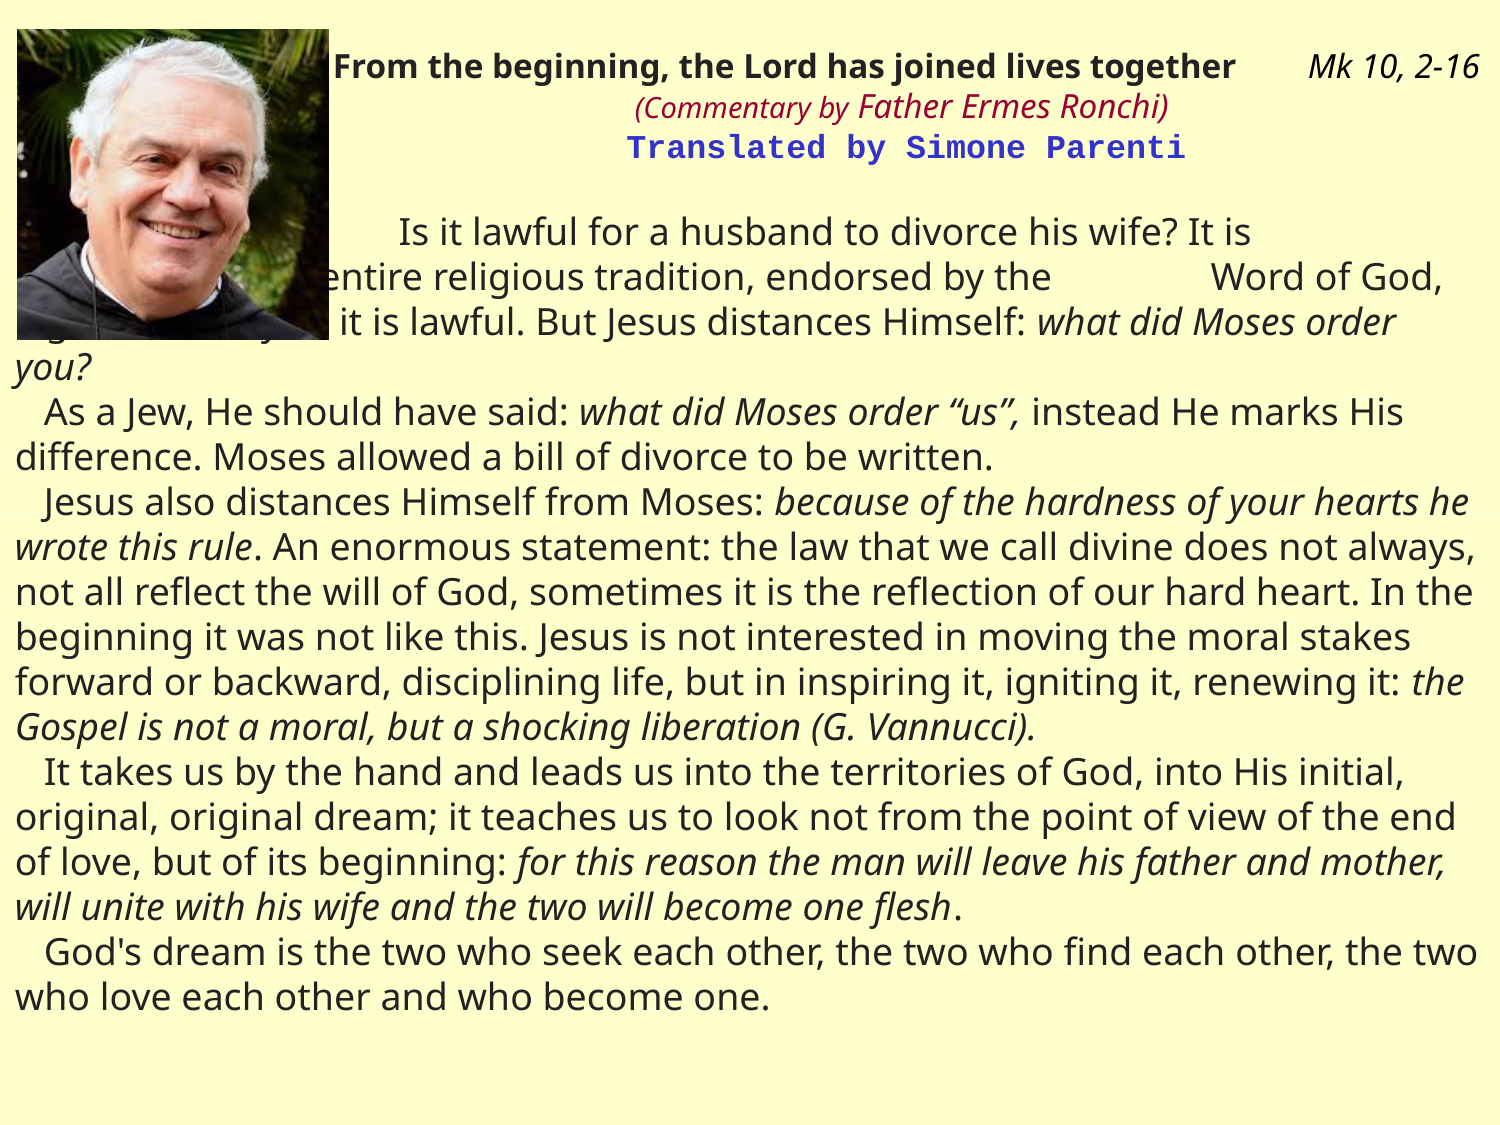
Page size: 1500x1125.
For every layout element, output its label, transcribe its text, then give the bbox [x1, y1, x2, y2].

text_box From the beginning, the Lord has joined lives together Mk 10, 2-16 (Commentary by Father Ermes Ronchi) Translated by Simone Parenti [329, 37, 1500, 173]
text_box Is it lawful for a husband to divorce his wife? It is well known, the entire religious tradition, endorsed by the Word of God, legitimized it: yes, it is lawful. But Jesus distances Himself: what did Moses order you? As a Jew, He should have said: what did Moses order “us”, instead He marks His difference. Moses allowed a bill of divorce to be written. Jesus also distances Himself from Moses: because of the hardness of your hearts he wrote this rule. An enormous statement: the law that we call divine does not always, not all reflect the will of God, sometimes it is the reflection of our hard heart. In the beginning it was not like this. Jesus is not interested in moving the moral stakes forward or backward, disciplining life, but in inspiring it, igniting it, renewing it: the Gospel is not a moral, but a shocking liberation (G. Vannucci). It takes us by the hand and leads us into the territories of God, into His initial, original, original dream; it teaches us to look not from the point of view of the end of love, but of its beginning: for this reason the man will leave his father and mother, will unite with his wife and the two will become one flesh. God's dream is the two who seek each other, the two who find each other, the two who love each other and who become one. [0, 201, 1500, 1026]
picture [17, 29, 329, 340]
